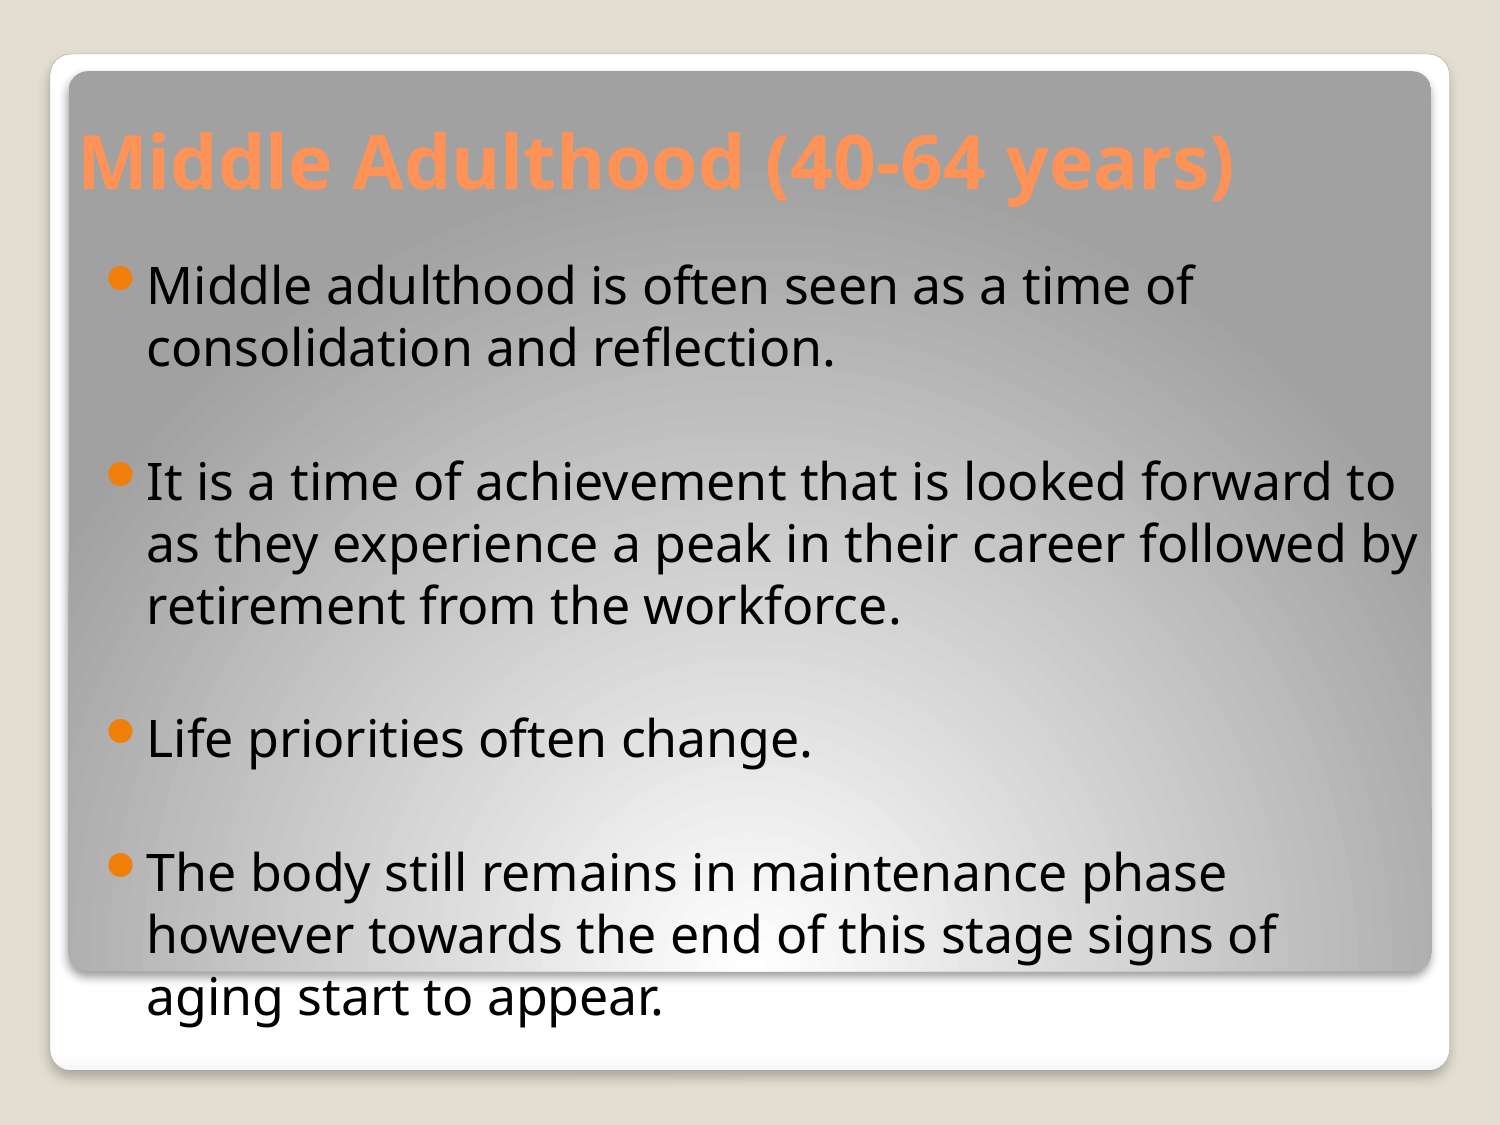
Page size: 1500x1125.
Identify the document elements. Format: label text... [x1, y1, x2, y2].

title Middle Adulthood (40-64 years) [62, 37, 1438, 213]
list Middle adulthood is often seen as a time of consolidation and reflection. It is a time of achievement that is looked forward to as they experience a peak in their career followed by retirement from the workforce. Life priorities often change. The body still remains in maintenance phase however towards the end of this stage signs of aging start to appear. [75, 237, 1438, 1038]
